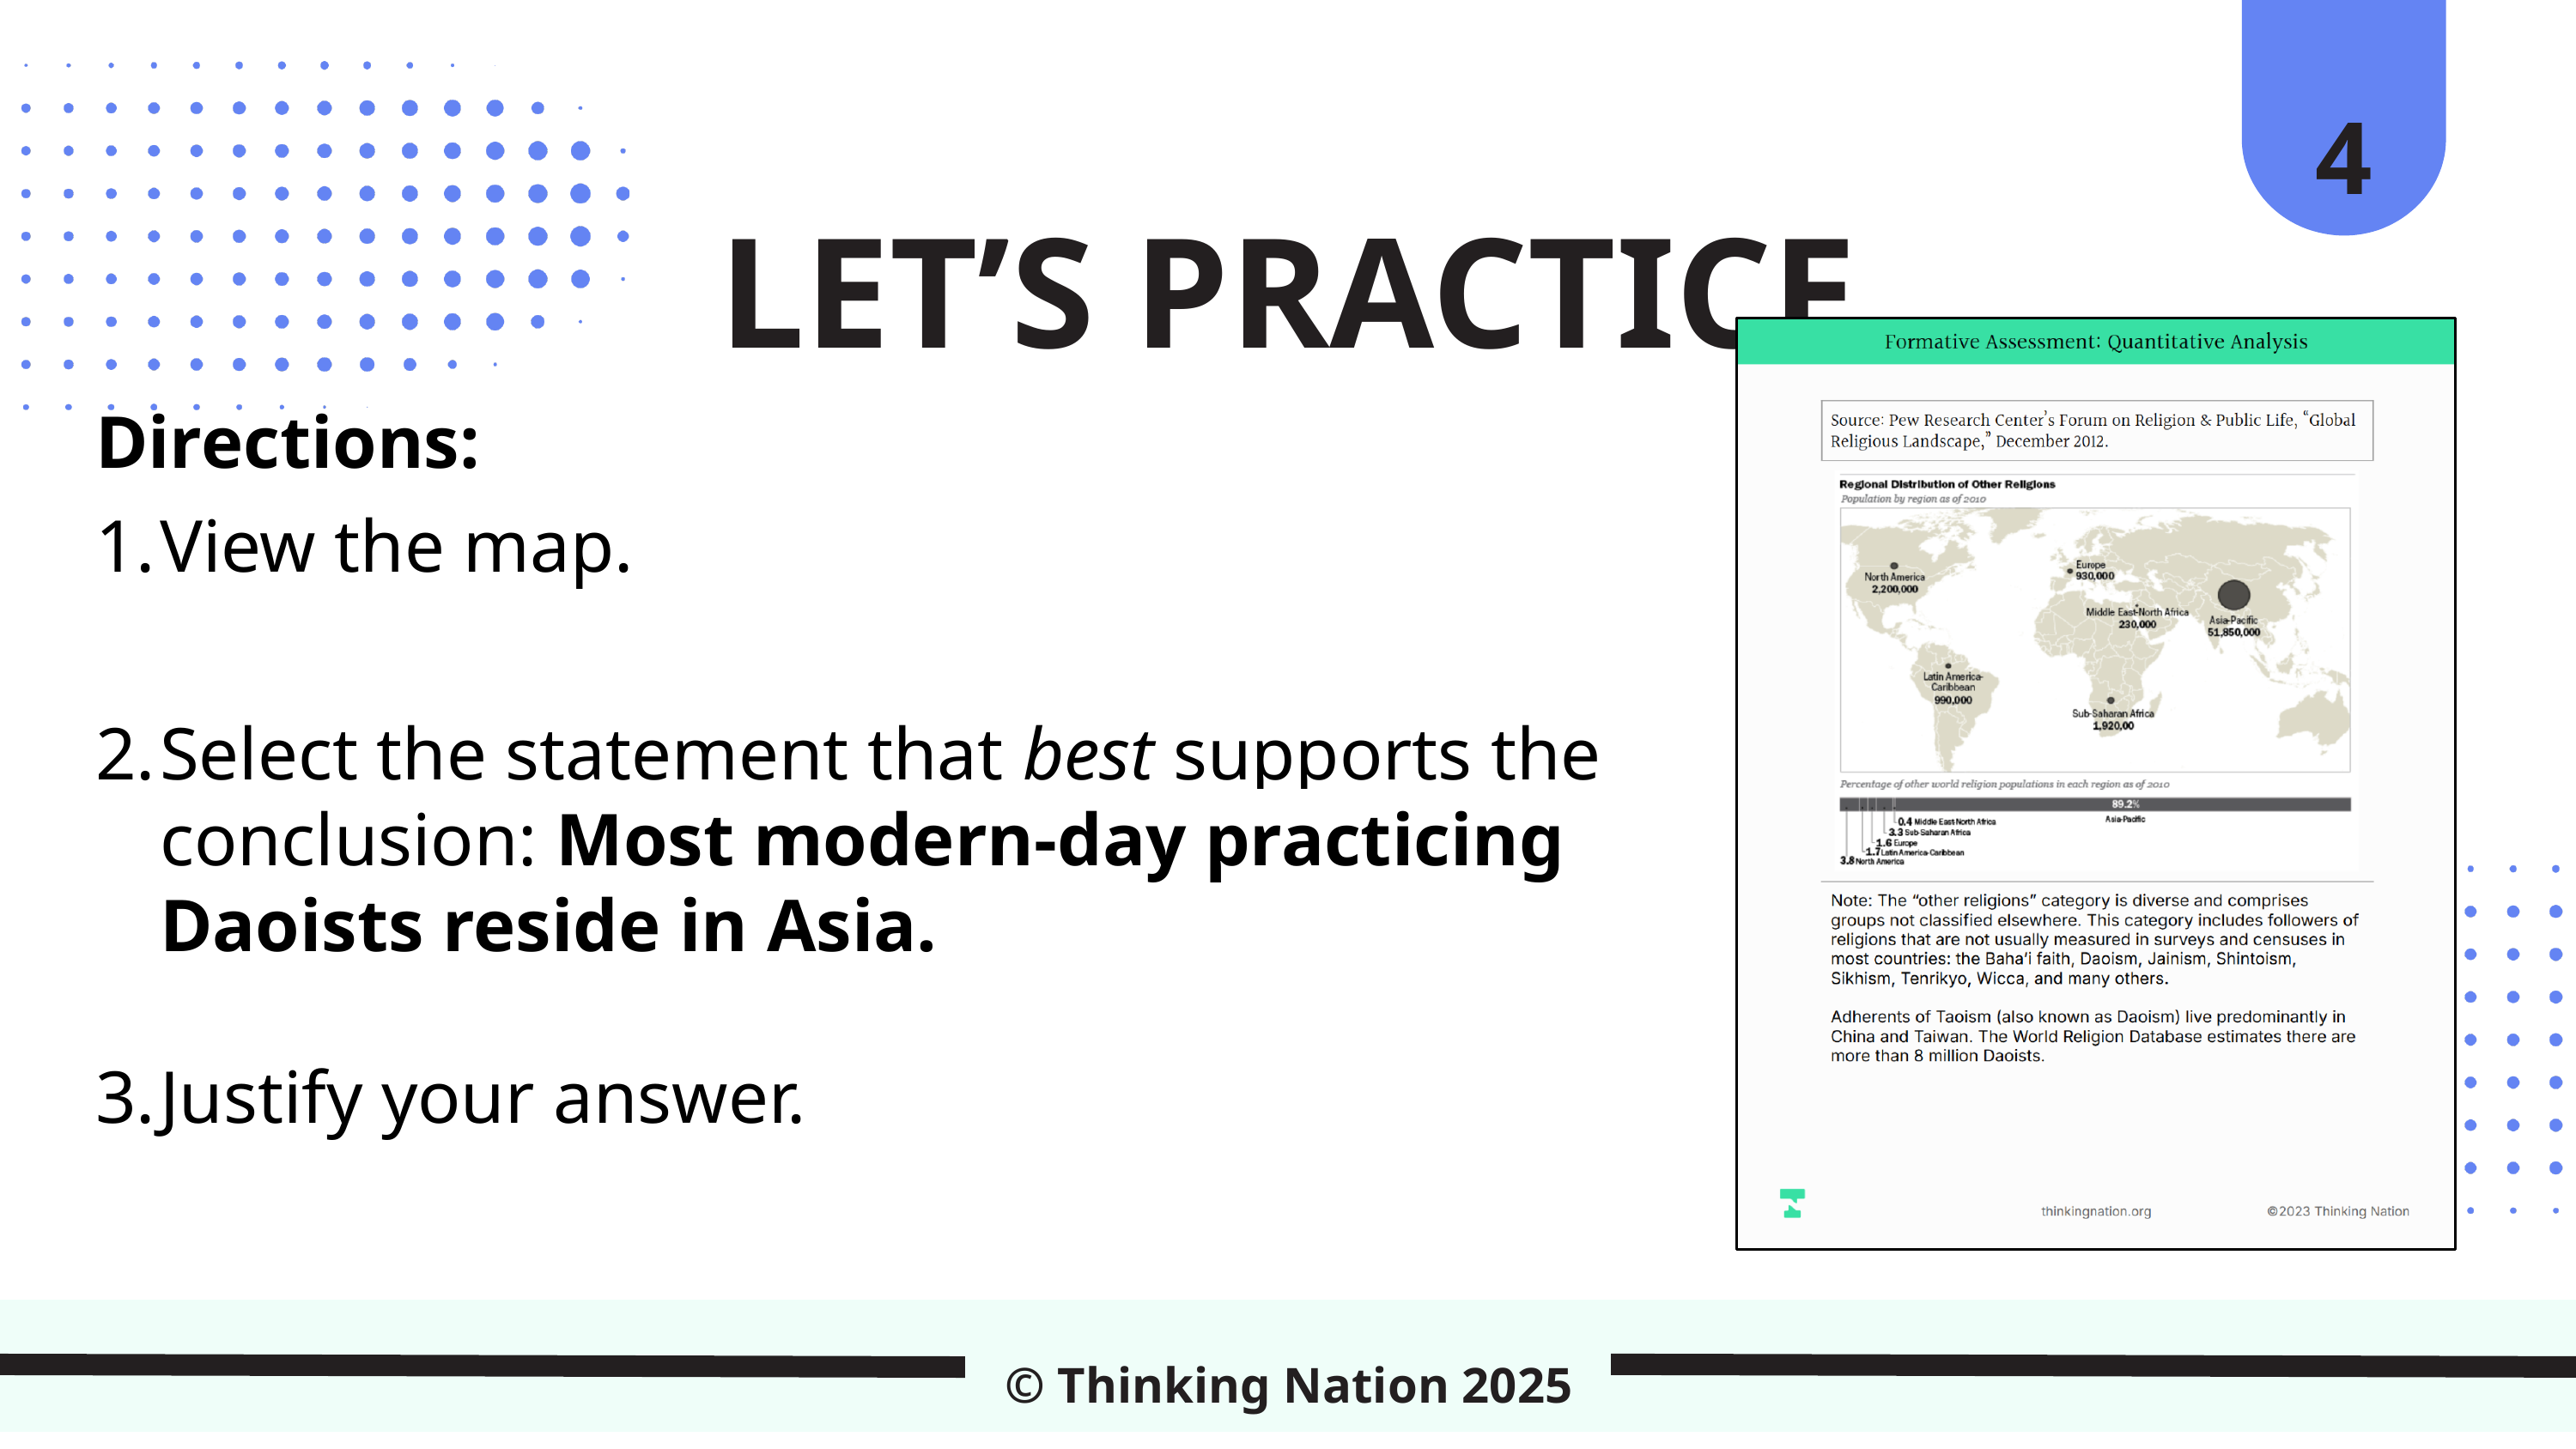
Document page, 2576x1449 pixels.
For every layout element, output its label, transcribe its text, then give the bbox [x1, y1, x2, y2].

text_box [2233, 0, 2455, 236]
text_box [2458, 864, 2576, 1215]
picture [1737, 318, 2455, 1248]
text_box [0, 61, 630, 410]
text_box LET’S PRACTICE [630, 123, 2216, 379]
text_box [0, 1299, 2576, 1433]
text_box Directions: View the map. Select the statement that best supports the conclusion: Most modern-day practicing Daoists reside in Asia. Justify your answer. [94, 397, 1674, 1138]
